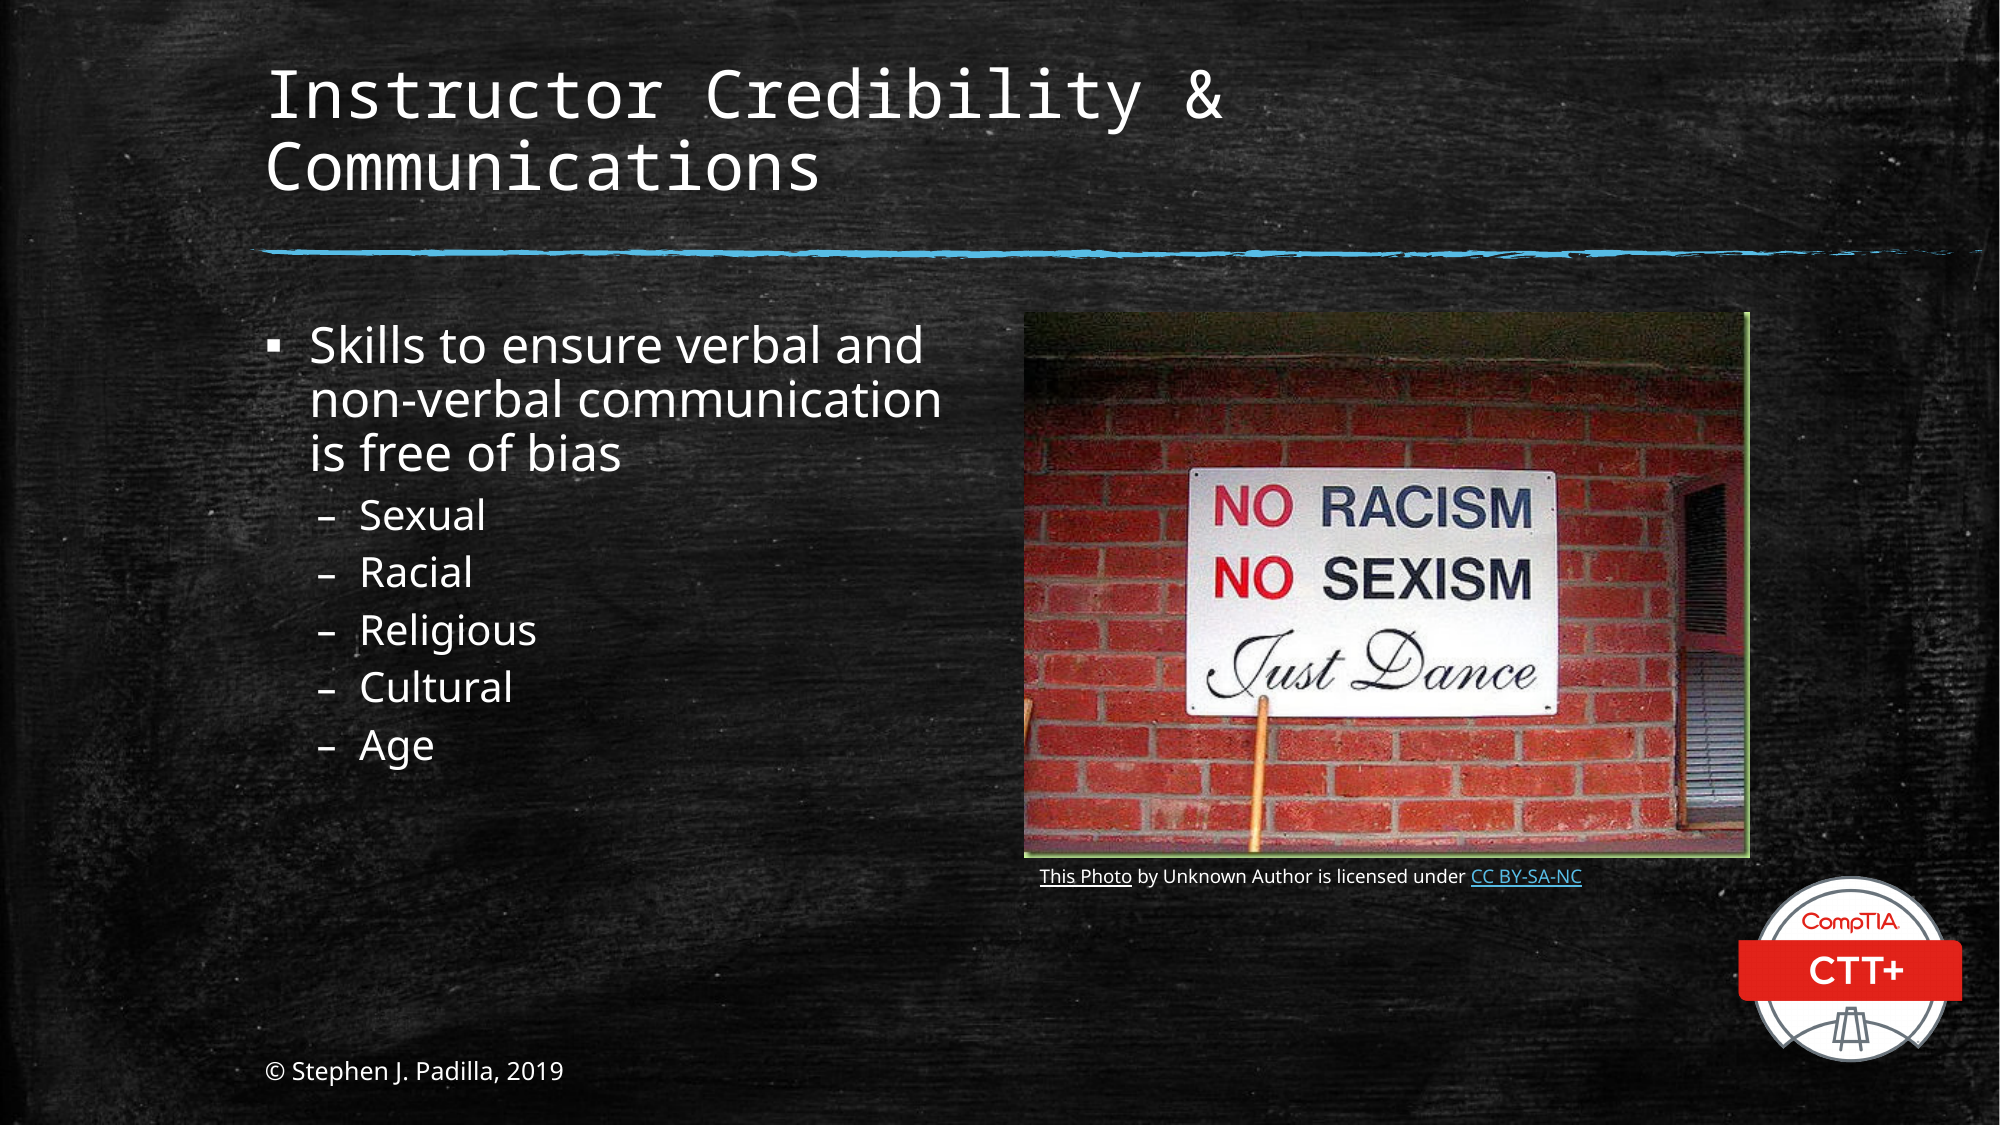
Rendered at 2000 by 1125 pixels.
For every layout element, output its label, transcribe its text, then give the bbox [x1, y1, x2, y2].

list Skills to ensure verbal and non-verbal communication is free of bias Sexual Racial Religious Cultural Age [249, 312, 975, 1013]
picture [1699, 824, 2000, 1125]
text_box This Photo by Unknown Author is licensed under CC BY-SA-NC [1024, 858, 1699, 898]
title Instructor Credibility & Communications [249, 45, 1750, 213]
footer © Stephen J. Padilla, 2019 [249, 1050, 1288, 1096]
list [1024, 312, 1750, 858]
